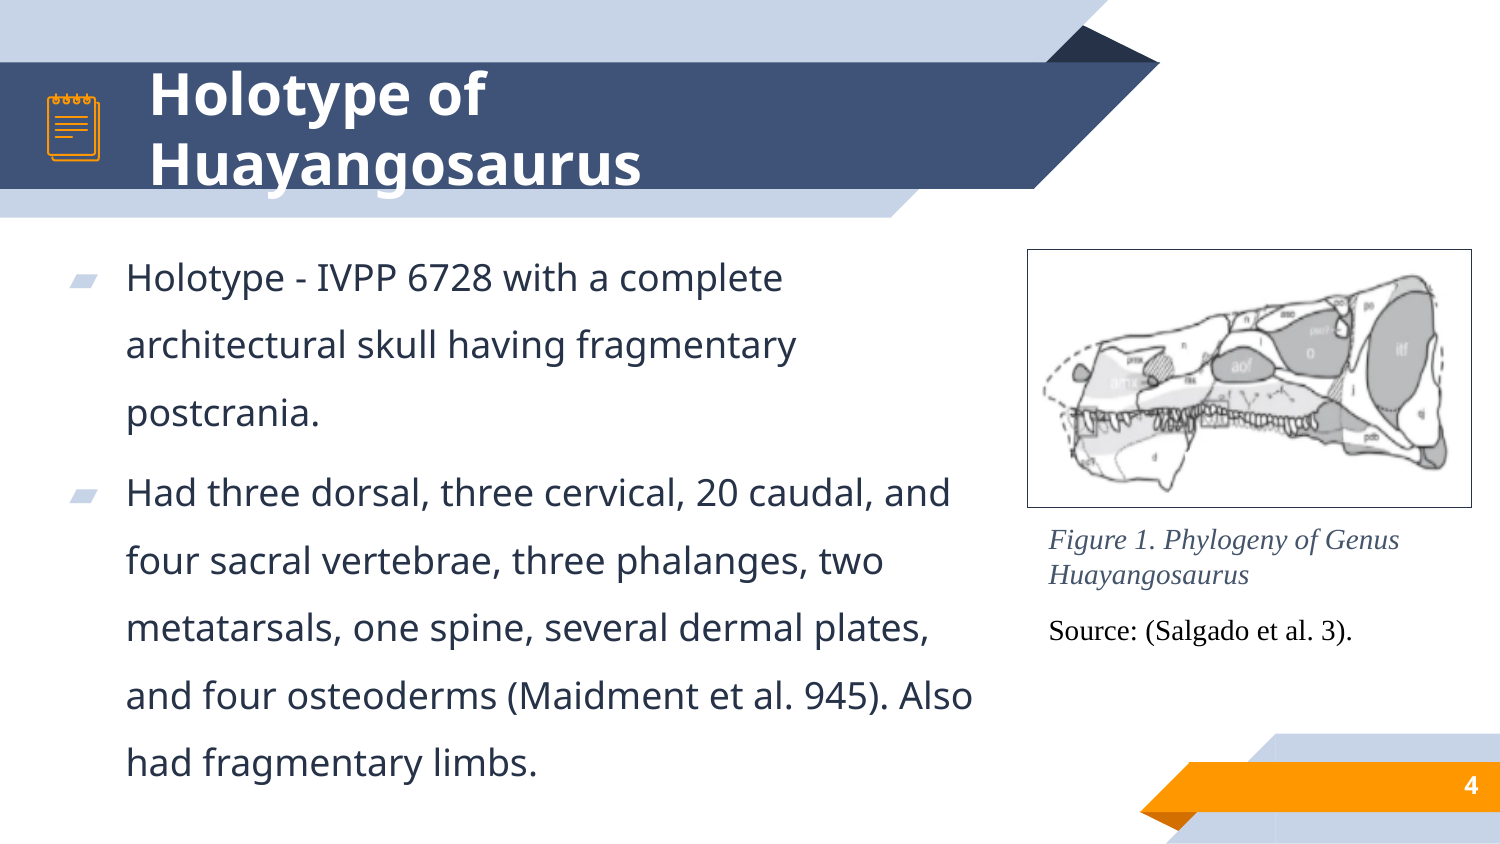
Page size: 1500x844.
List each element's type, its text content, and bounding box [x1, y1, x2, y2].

list Holotype - IVPP 6728 with a complete architectural skull having fragmentary postcrania. Had three dorsal, three cervical, 20 caudal, and four sacral vertebrae, three phalanges, two metatarsals, one spine, several dermal plates, and four osteoderms (Maidment et al. 945). Also had fragmentary limbs. [0, 216, 997, 800]
slide_number 4 [1249, 760, 1494, 813]
text_box Figure 1. Phylogeny of Genus Huayangosaurus Source: (Salgado et al. 3). [1033, 513, 1500, 654]
picture [1027, 249, 1472, 509]
title Holotype of Huayangosaurus [133, 64, 997, 190]
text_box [47, 93, 100, 161]
